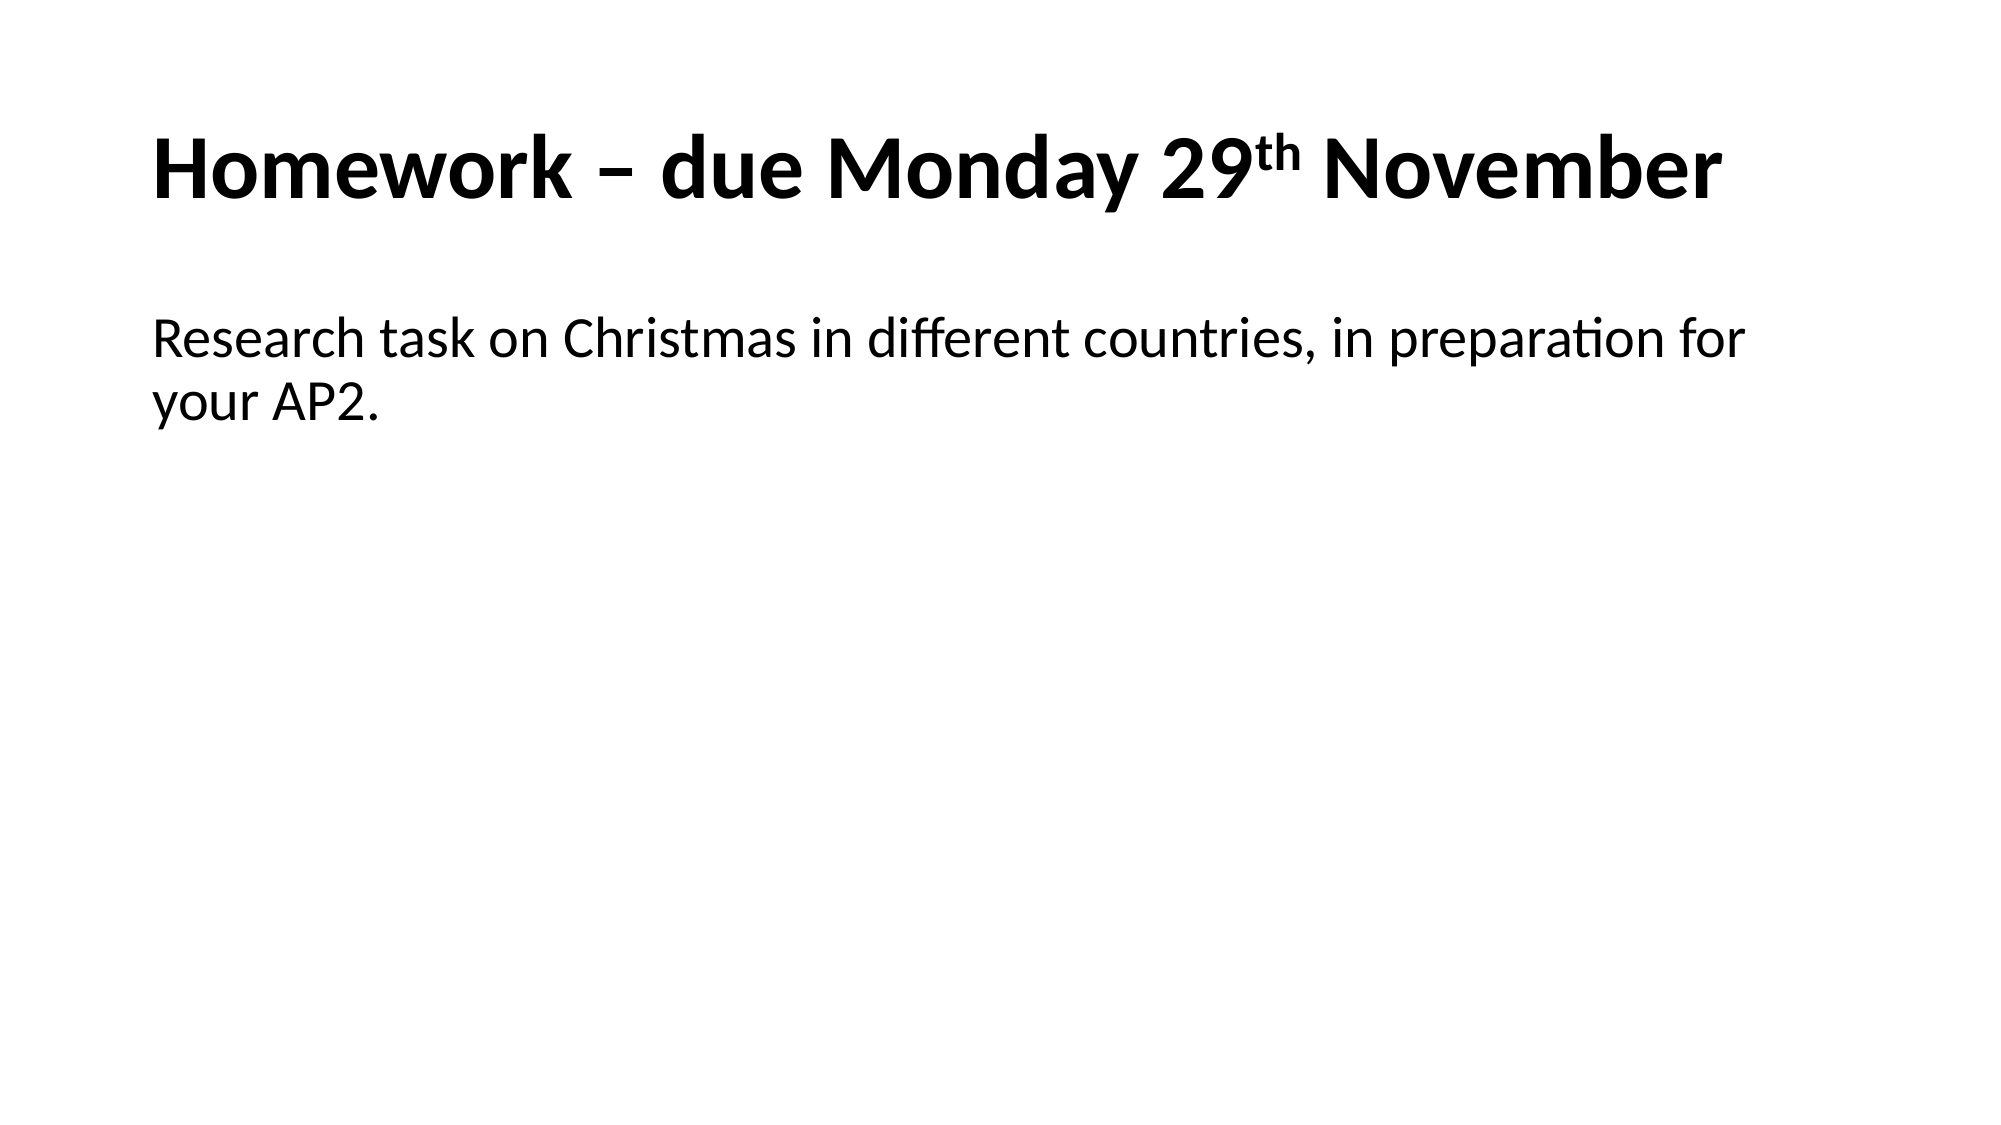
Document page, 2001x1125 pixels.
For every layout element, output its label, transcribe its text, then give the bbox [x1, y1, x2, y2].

list Research task on Christmas in different countries, in preparation for your AP2. [137, 299, 1863, 1014]
title Homework – due Monday 29th November [137, 59, 1863, 278]
